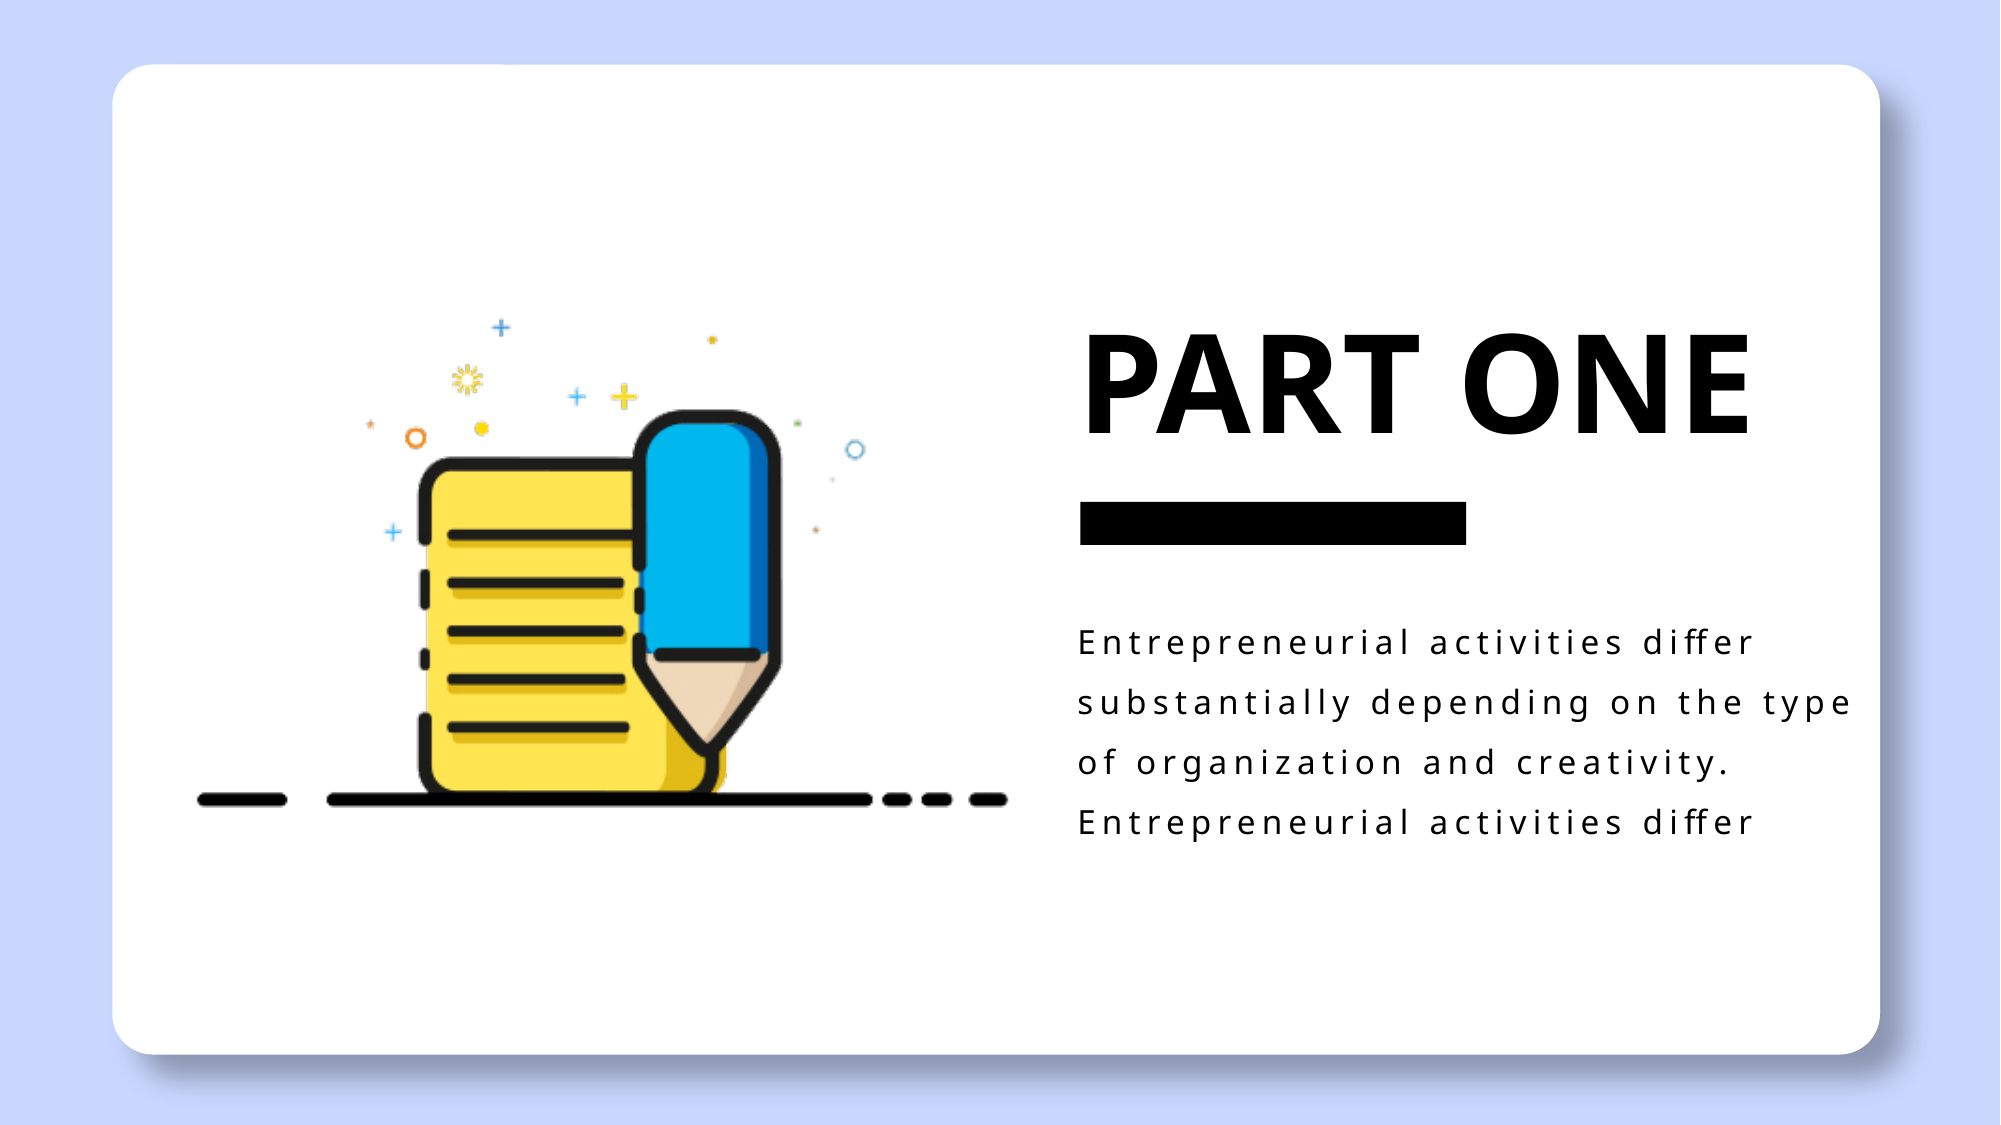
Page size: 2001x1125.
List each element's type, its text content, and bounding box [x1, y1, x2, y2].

text_box [1166, 469, 1882, 1056]
text_box [1166, 501, 1467, 546]
picture [40, 0, 1166, 1125]
text_box [1166, 63, 1882, 288]
text_box Entrepreneurial activities differ substantially depending on the type of organization and creativity. Entrepreneurial activities differ [1166, 593, 1879, 849]
text_box PART ONE [1166, 288, 1916, 469]
